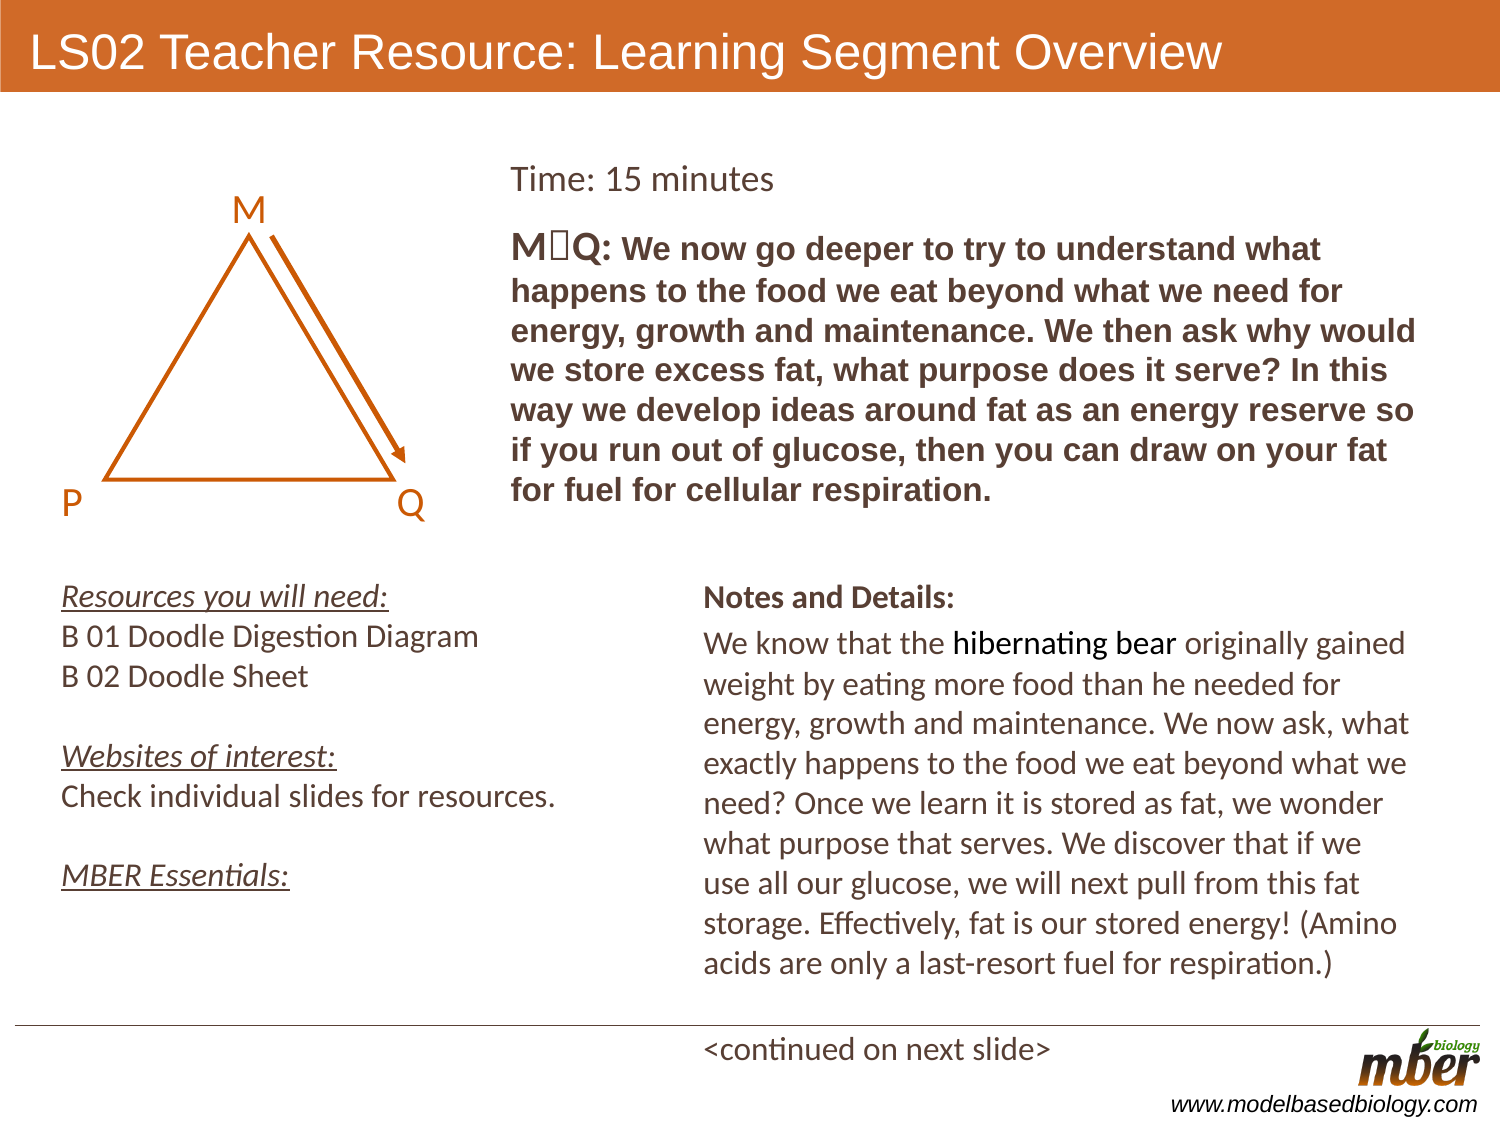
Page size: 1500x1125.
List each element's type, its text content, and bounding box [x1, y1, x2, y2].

text_box Resources you will need: B 01 Doodle Digestion Diagram B 02 Doodle Sheet Websites of interest: Check individual slides for resources. MBER Essentials: [46, 566, 795, 901]
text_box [271, 235, 406, 464]
text_box Notes and Details: We know that the hibernating bear originally gained weight by eating more food than he needed for energy, growth and maintenance. We now ask, what exactly happens to the food we eat beyond what we need? Once we learn it is stored as fat, we wonder what purpose that serves. We discover that if we use all our glucose, we will next pull from this fat storage. Effectively, fat is our stored energy! (Amino acids are only a last-resort fuel for respiration.) <continued on next slide> [688, 567, 1431, 1025]
title LS02 Teacher Resource: Learning Segment Overview [14, 11, 1480, 89]
text_box Time: 15 minutes [495, 146, 796, 206]
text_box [46, 173, 469, 534]
text_box MQ: We now go deeper to try to understand what happens to the food we eat beyond what we need for energy, growth and maintenance. We then ask why would we store excess fat, what purpose does it serve? In this way we develop ideas around fat as an energy reserve so if you run out of glucose, then you can draw on your fat for fuel for cellular respiration. [495, 211, 1449, 586]
picture [1358, 1028, 1480, 1086]
